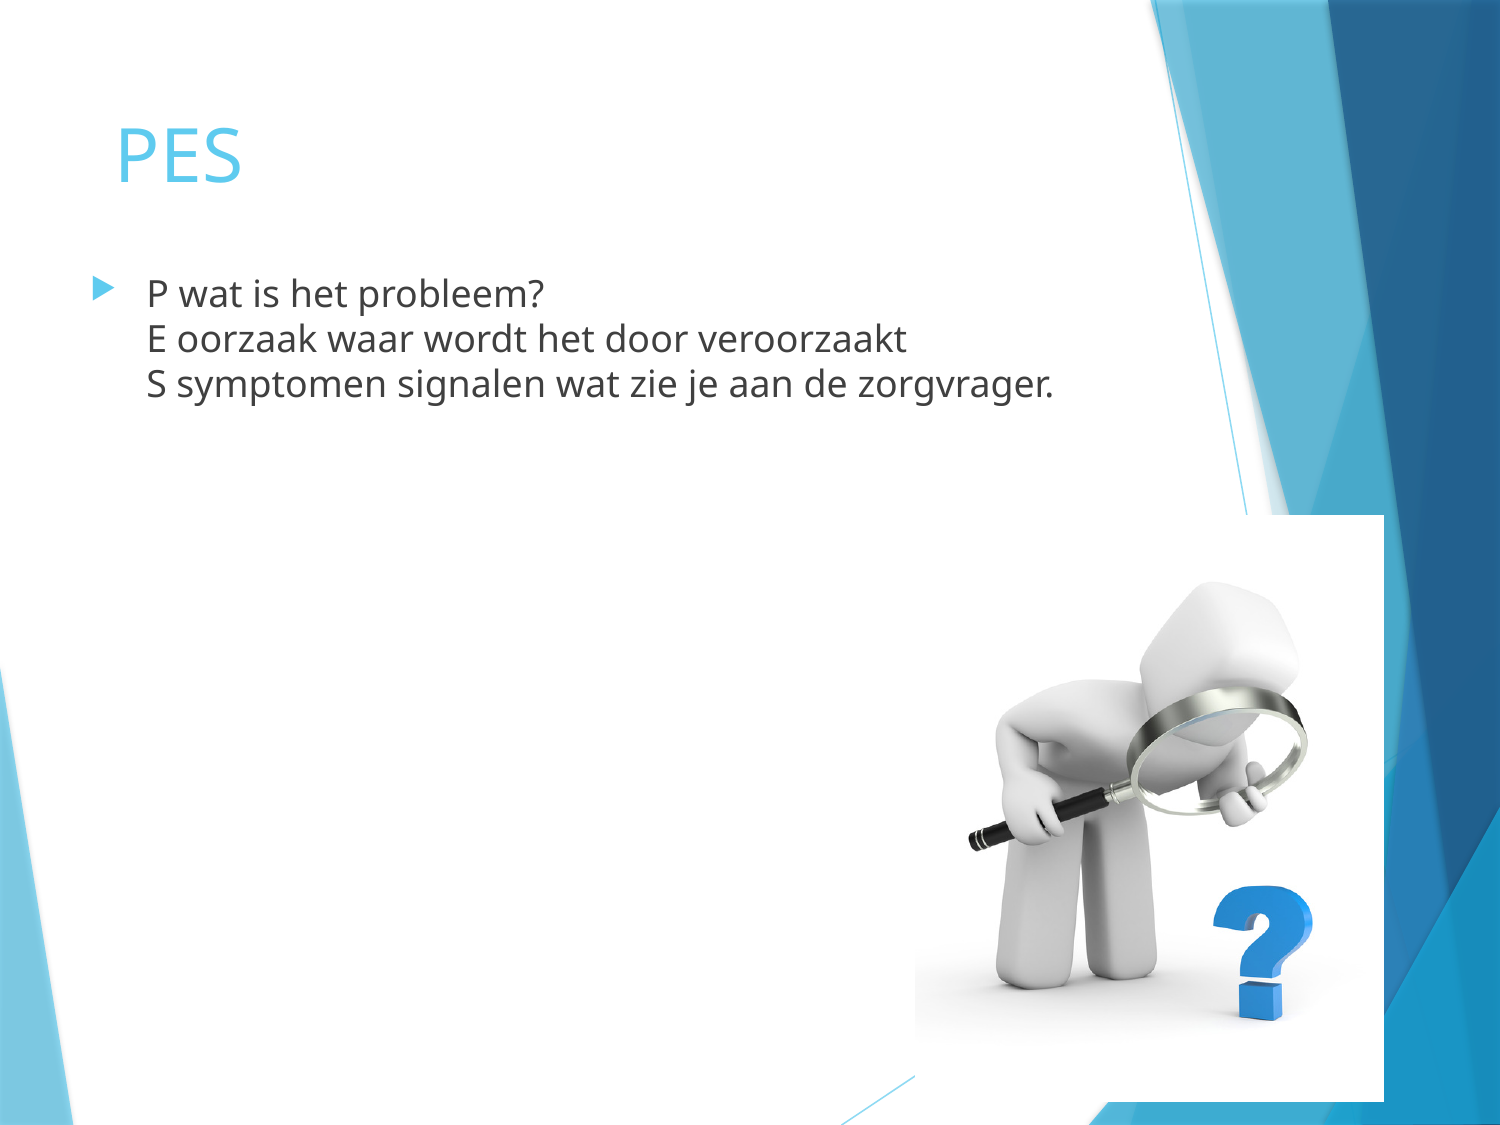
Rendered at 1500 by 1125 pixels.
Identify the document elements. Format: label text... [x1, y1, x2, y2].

list P wat is het probleem? E oorzaak waar wordt het door veroorzaakt S symptomen signalen wat zie je aan de zorgvrager. [75, 262, 1425, 646]
title PES [99, 99, 1142, 262]
picture [914, 514, 1385, 1102]
